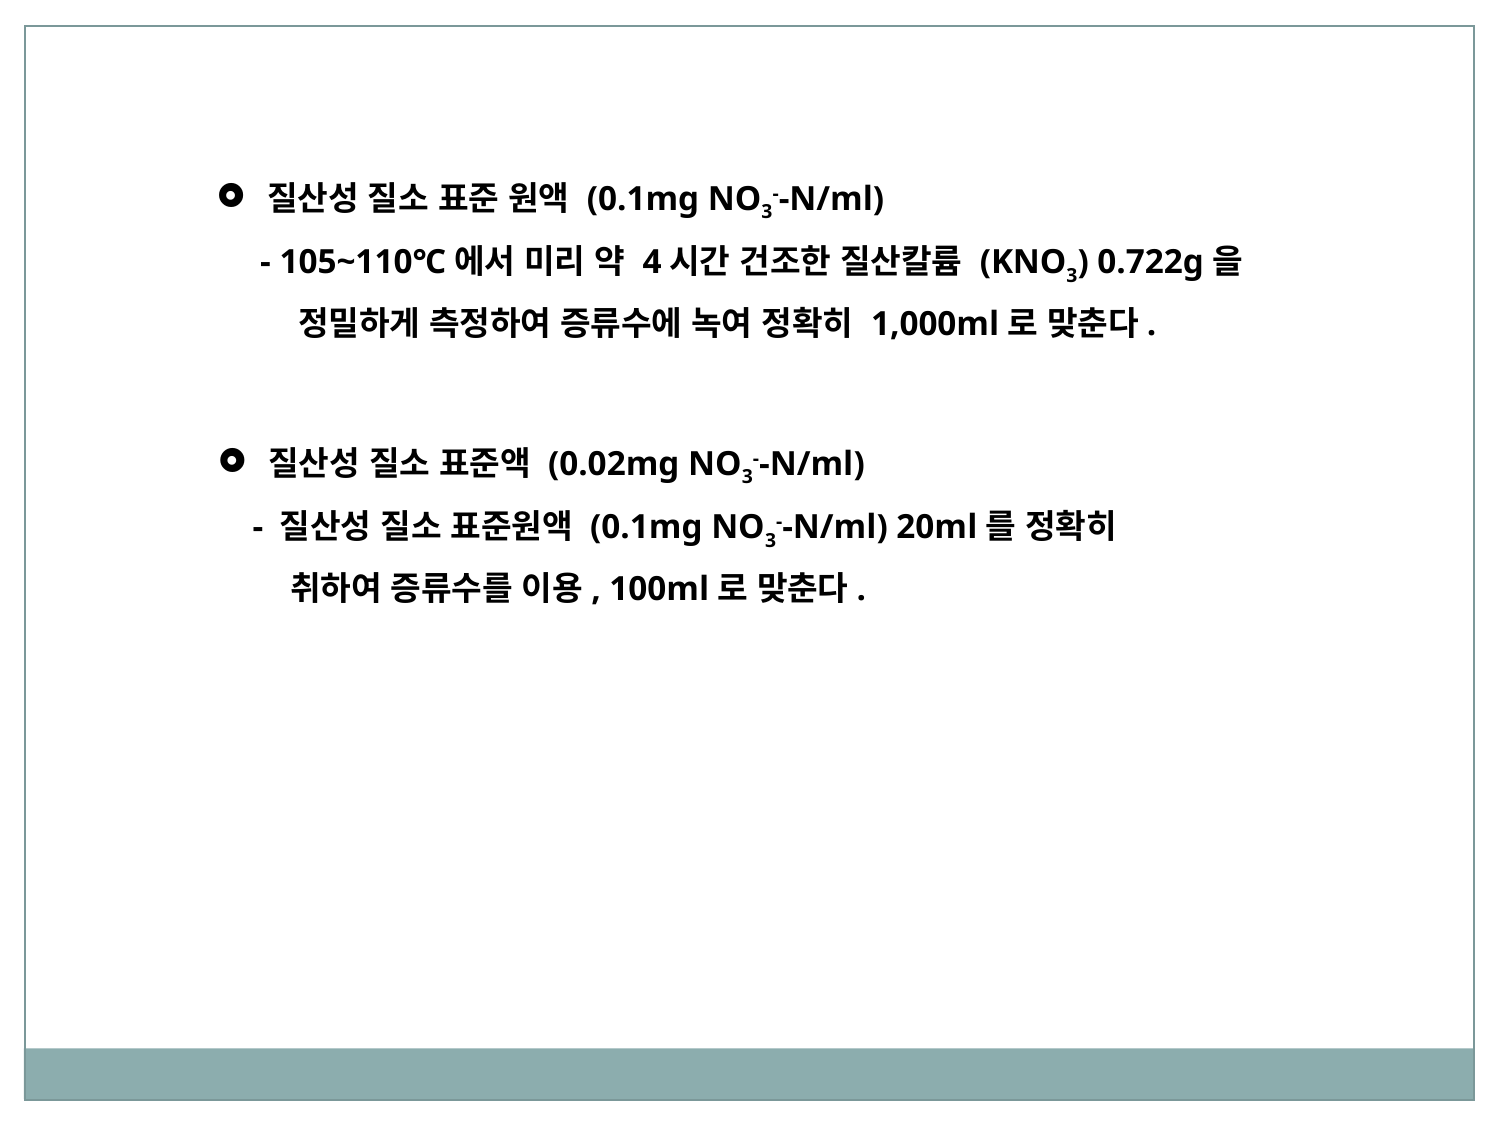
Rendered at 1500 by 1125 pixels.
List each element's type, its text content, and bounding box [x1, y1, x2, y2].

text_box 질산성 질소 표준 원액 (0.1mg NO3--N/ml) - 105~110℃에서 미리 약 4시간 건조한 질산칼륨 (KNO3) 0.722g을 정밀하게 측정하여 증류수에 녹여 정확히 1,000ml로 맞춘다. [201, 128, 1267, 350]
text_box 질산성 질소 표준액 (0.02mg NO3--N/ml) - 질산성 질소 표준원액 (0.1mg NO3--N/ml) 20ml를 정확히 취하여 증류수를 이용, 100ml로 맞춘다. [202, 393, 1132, 615]
